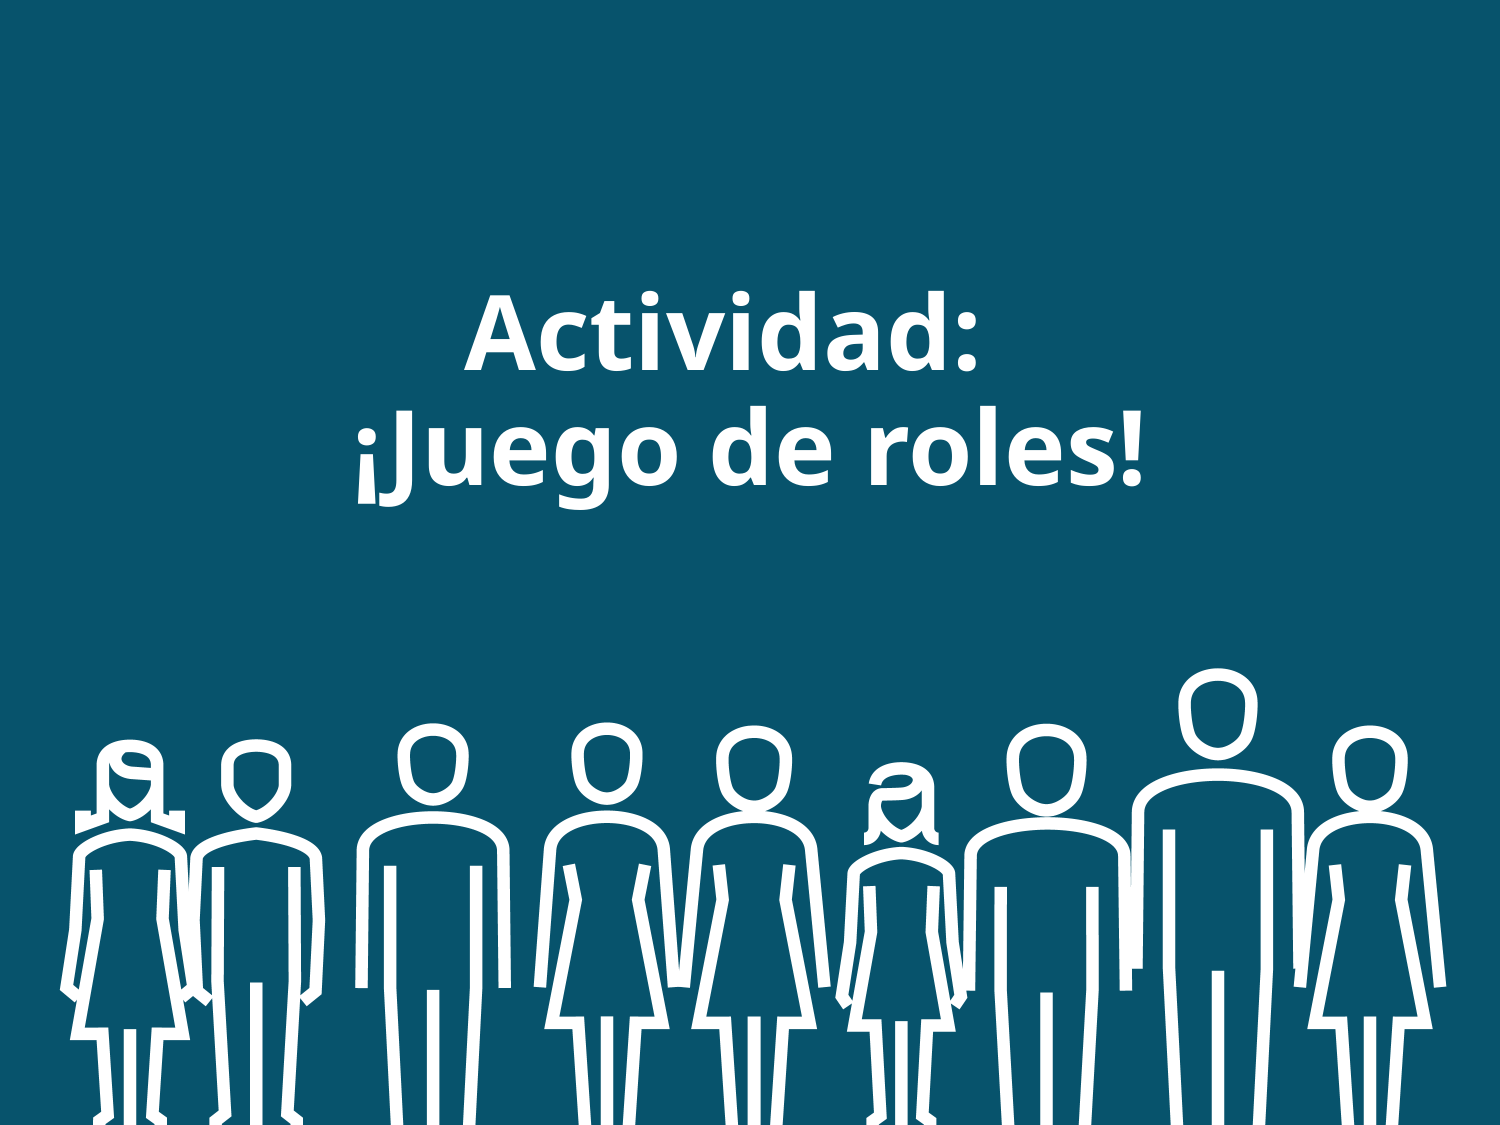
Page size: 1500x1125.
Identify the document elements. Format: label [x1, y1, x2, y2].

text_box [0, 0, 1500, 1125]
